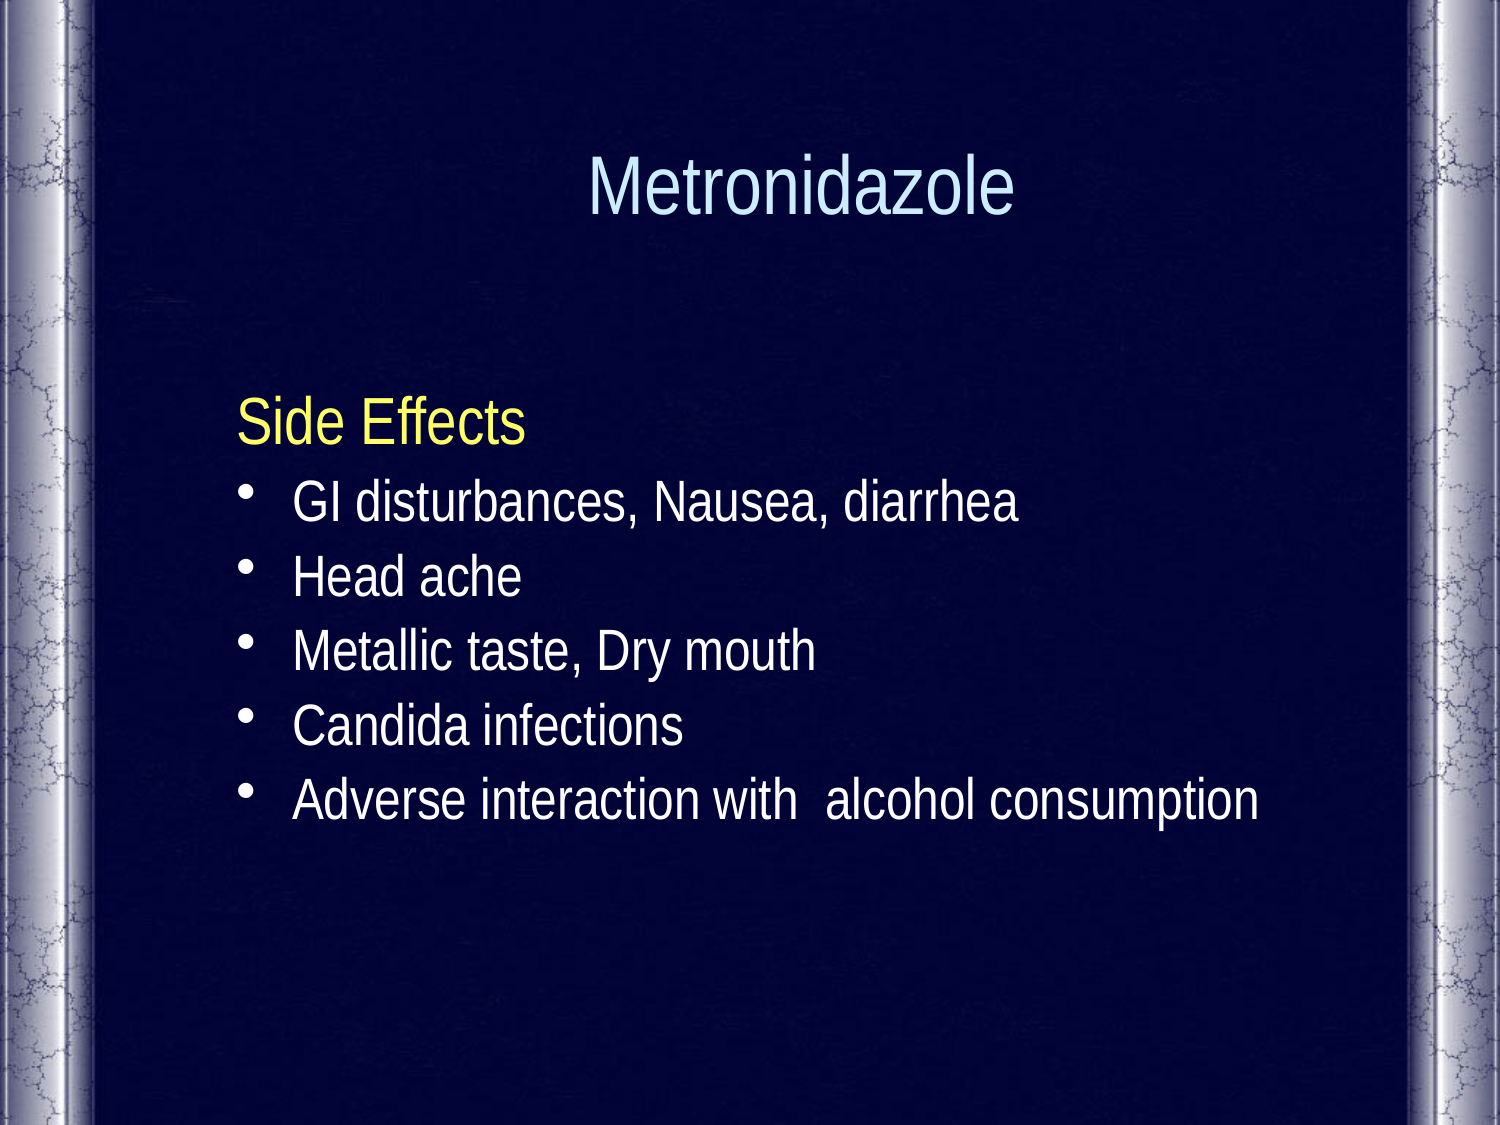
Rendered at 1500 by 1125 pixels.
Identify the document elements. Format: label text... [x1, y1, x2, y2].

title Metronidazole [445, 100, 1183, 262]
list Side Effects GI disturbances, Nausea, diarrhea Head ache Metallic taste, Dry mouth Candida infections Adverse interaction with alcohol consumption [220, 379, 1464, 948]
picture [0, 0, 1500, 1125]
